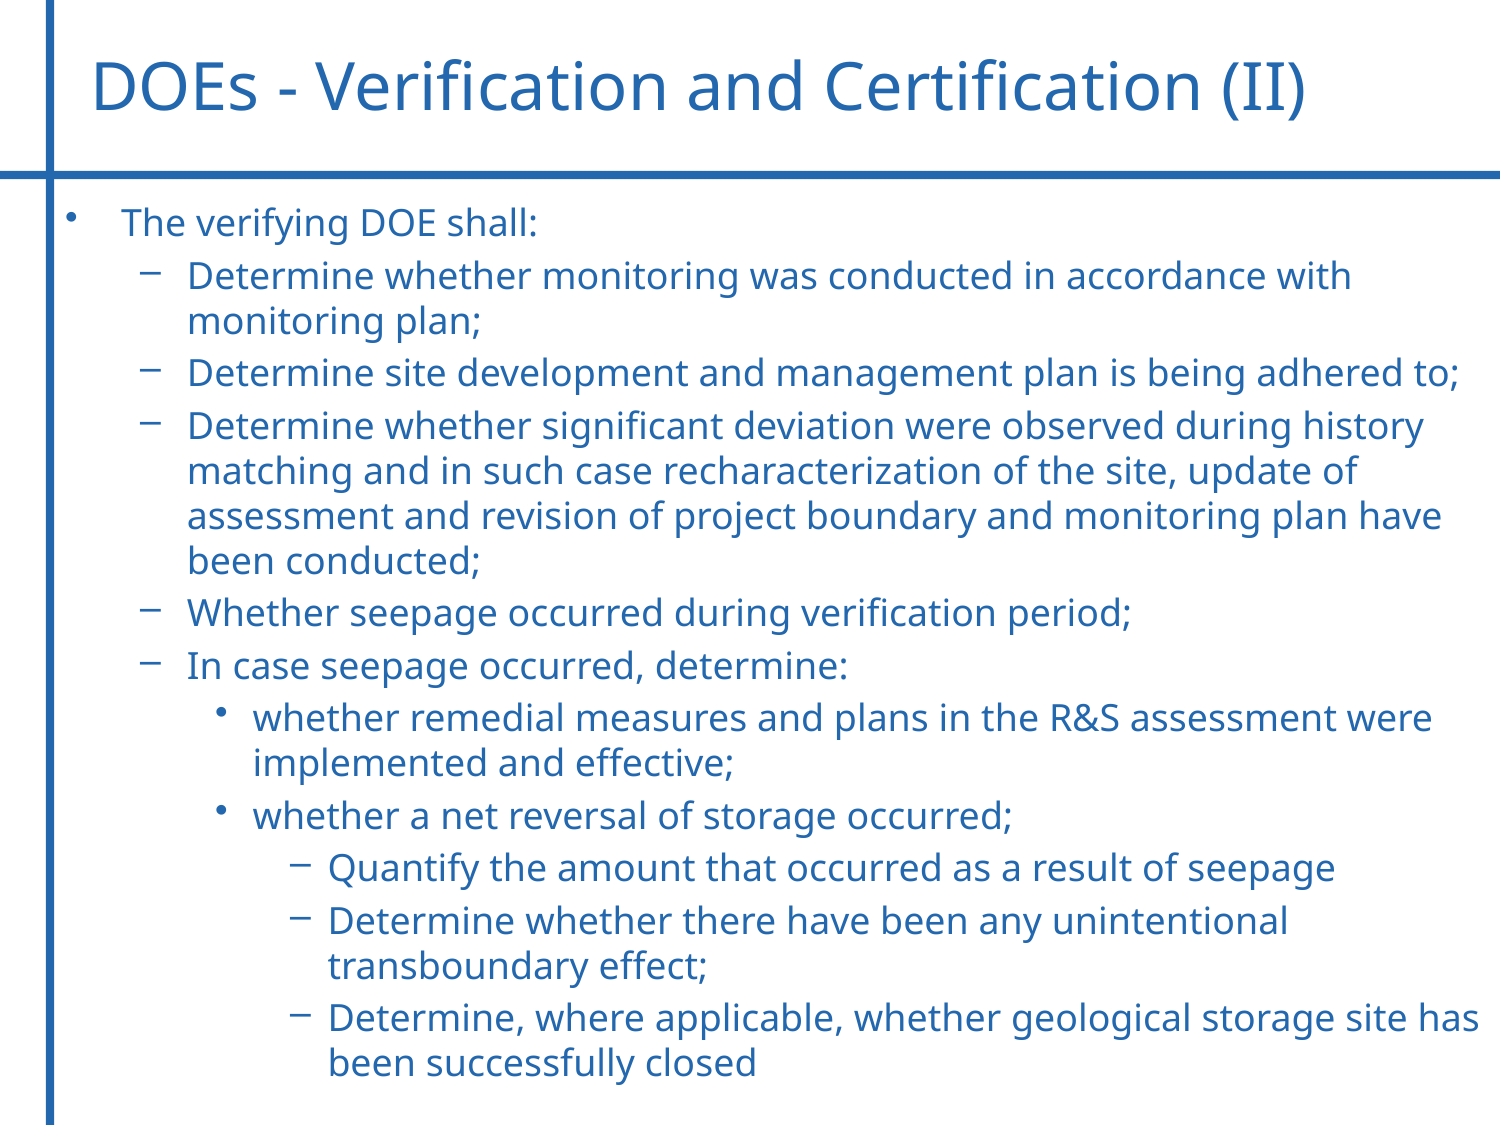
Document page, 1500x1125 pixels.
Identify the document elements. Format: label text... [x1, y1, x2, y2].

title DOEs - Verification and Certification (II) [74, 18, 1413, 149]
text_box [879, 983, 1500, 1113]
list The verifying DOE shall: Determine whether monitoring was conducted in accordance with monitoring plan; Determine site development and management plan is being adhered to; Determine whether significant deviation were observed during history matching and in such case recharacterization of the site, update of assessment and revision of project boundary and monitoring plan have been conducted; Whether seepage occurred during verification period; In case seepage occurred, determine: whether remedial measures and plans in the R&S assessment were implemented and effective; whether a net reversal of storage occurred; Quantify the amount that occurred as a result of seepage Determine whether there have been any unintentional transboundary effect; Determine, where applicable, whether geological storage site has been successfully closed [49, 191, 1500, 935]
